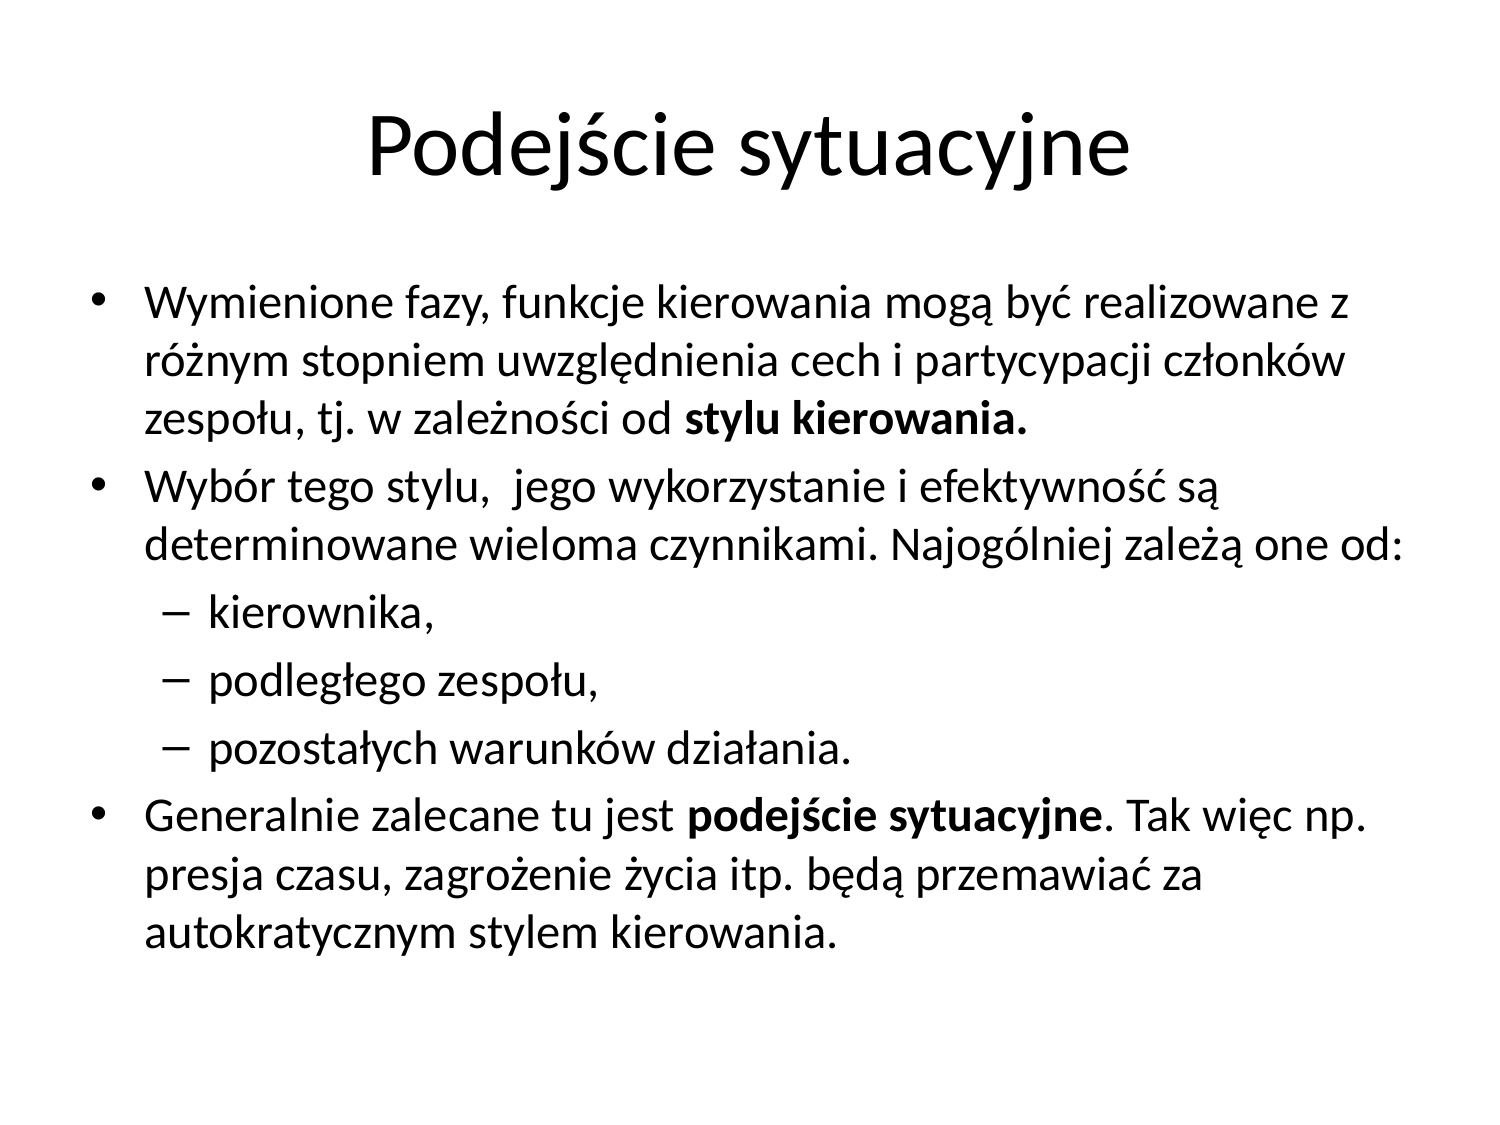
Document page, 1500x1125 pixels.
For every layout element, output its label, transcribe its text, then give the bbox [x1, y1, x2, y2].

list Wymienione fazy, funkcje kierowania mogą być realizowane z różnym stopniem uwzględnienia cech i partycypacji członków zespołu, tj. w zależności od stylu kierowania. Wybór tego stylu, jego wykorzystanie i efektywność są determinowane wieloma czynnikami. Najogólniej zależą one od: kierownika, podległego zespołu, pozostałych warunków działania. Generalnie zalecane tu jest podejście sytuacyjne. Tak więc np. presja czasu, zagrożenie życia itp. będą przemawiać za autokratycznym stylem kierowania. [75, 262, 1425, 1005]
title Podejście sytuacyjne [75, 45, 1425, 233]
